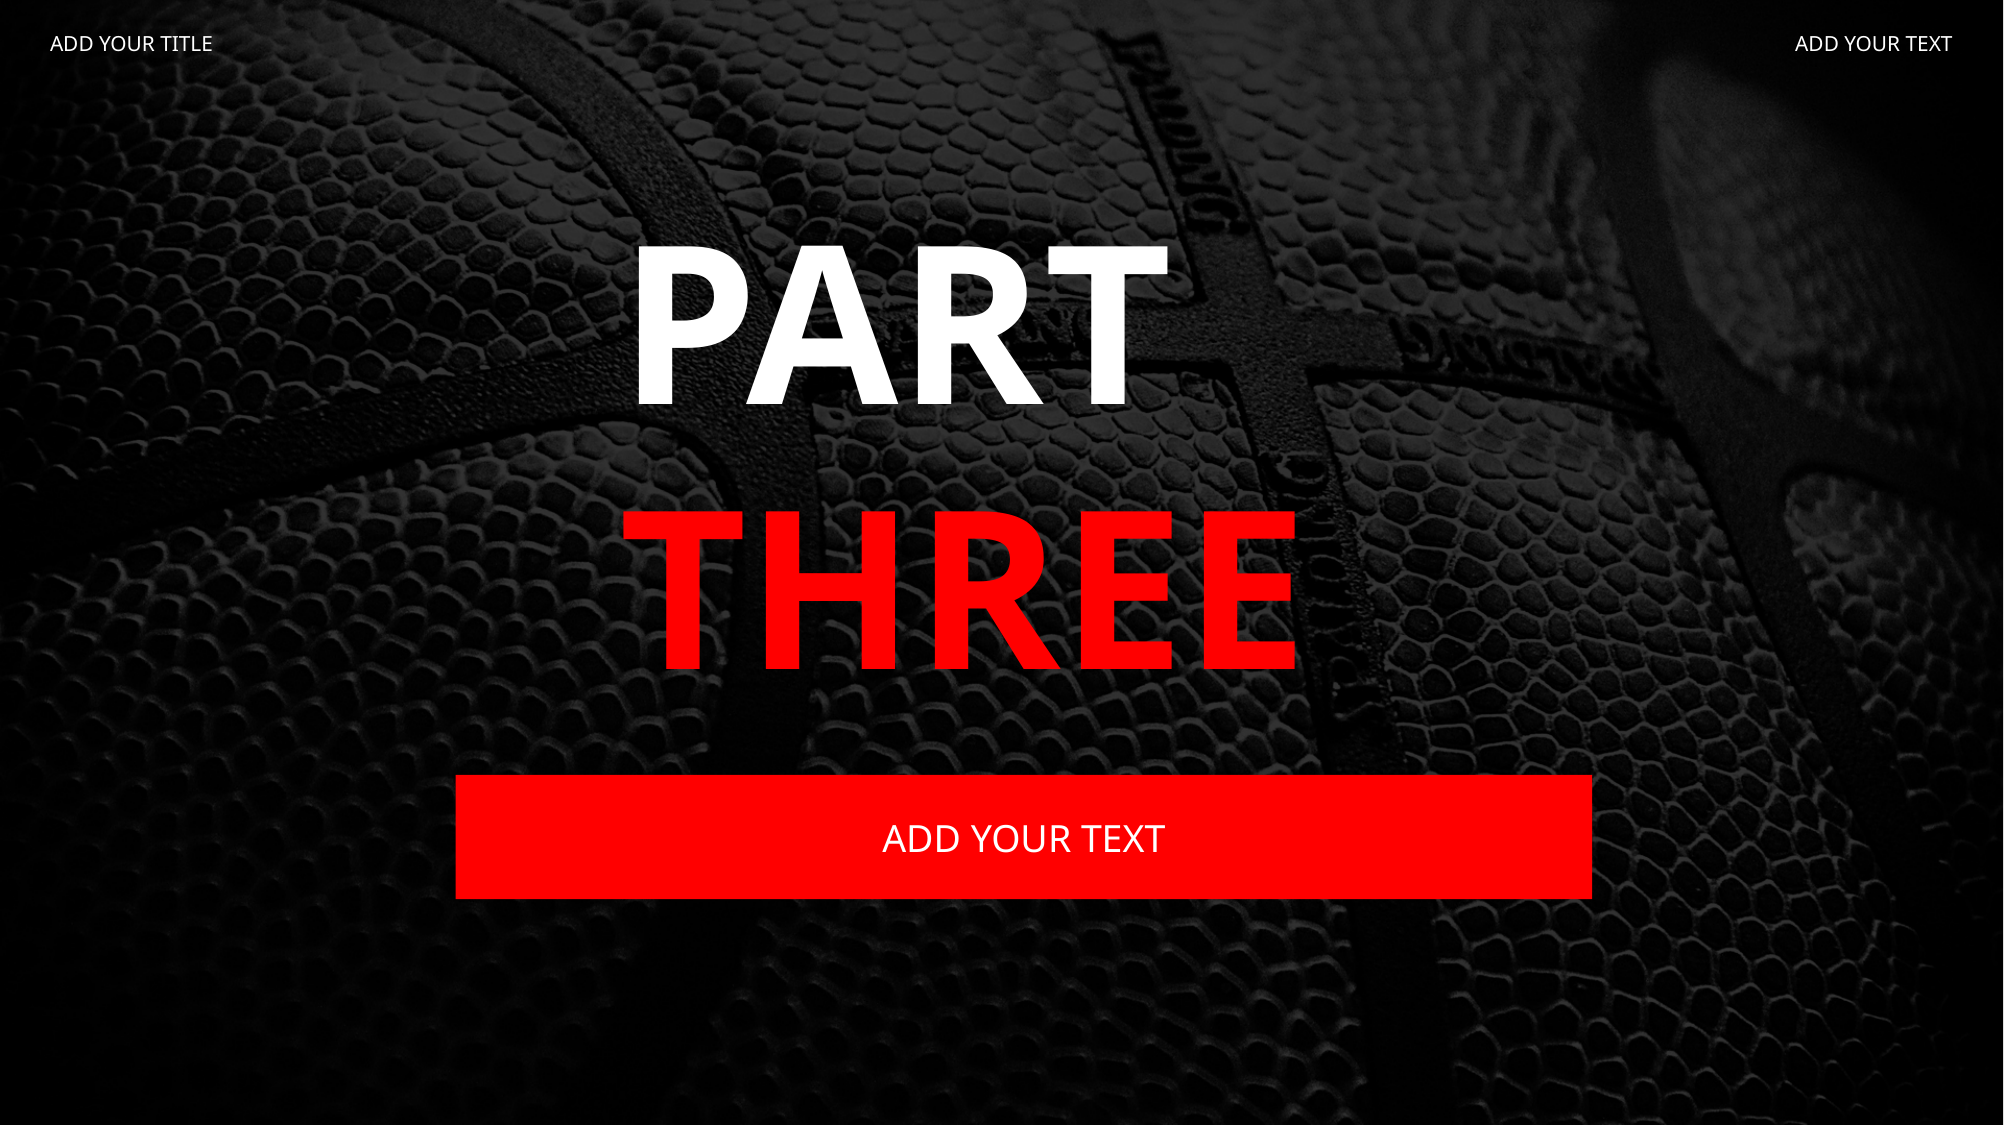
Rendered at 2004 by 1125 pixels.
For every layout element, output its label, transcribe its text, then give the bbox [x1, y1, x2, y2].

text_box ADD YOUR TEXT [455, 774, 1593, 900]
text_box ADD YOUR TEXT [1780, 23, 1968, 64]
text_box ADD YOUR TITLE [35, 23, 228, 64]
picture [0, 0, 2004, 1125]
text_box PART THREE [604, 176, 1444, 722]
